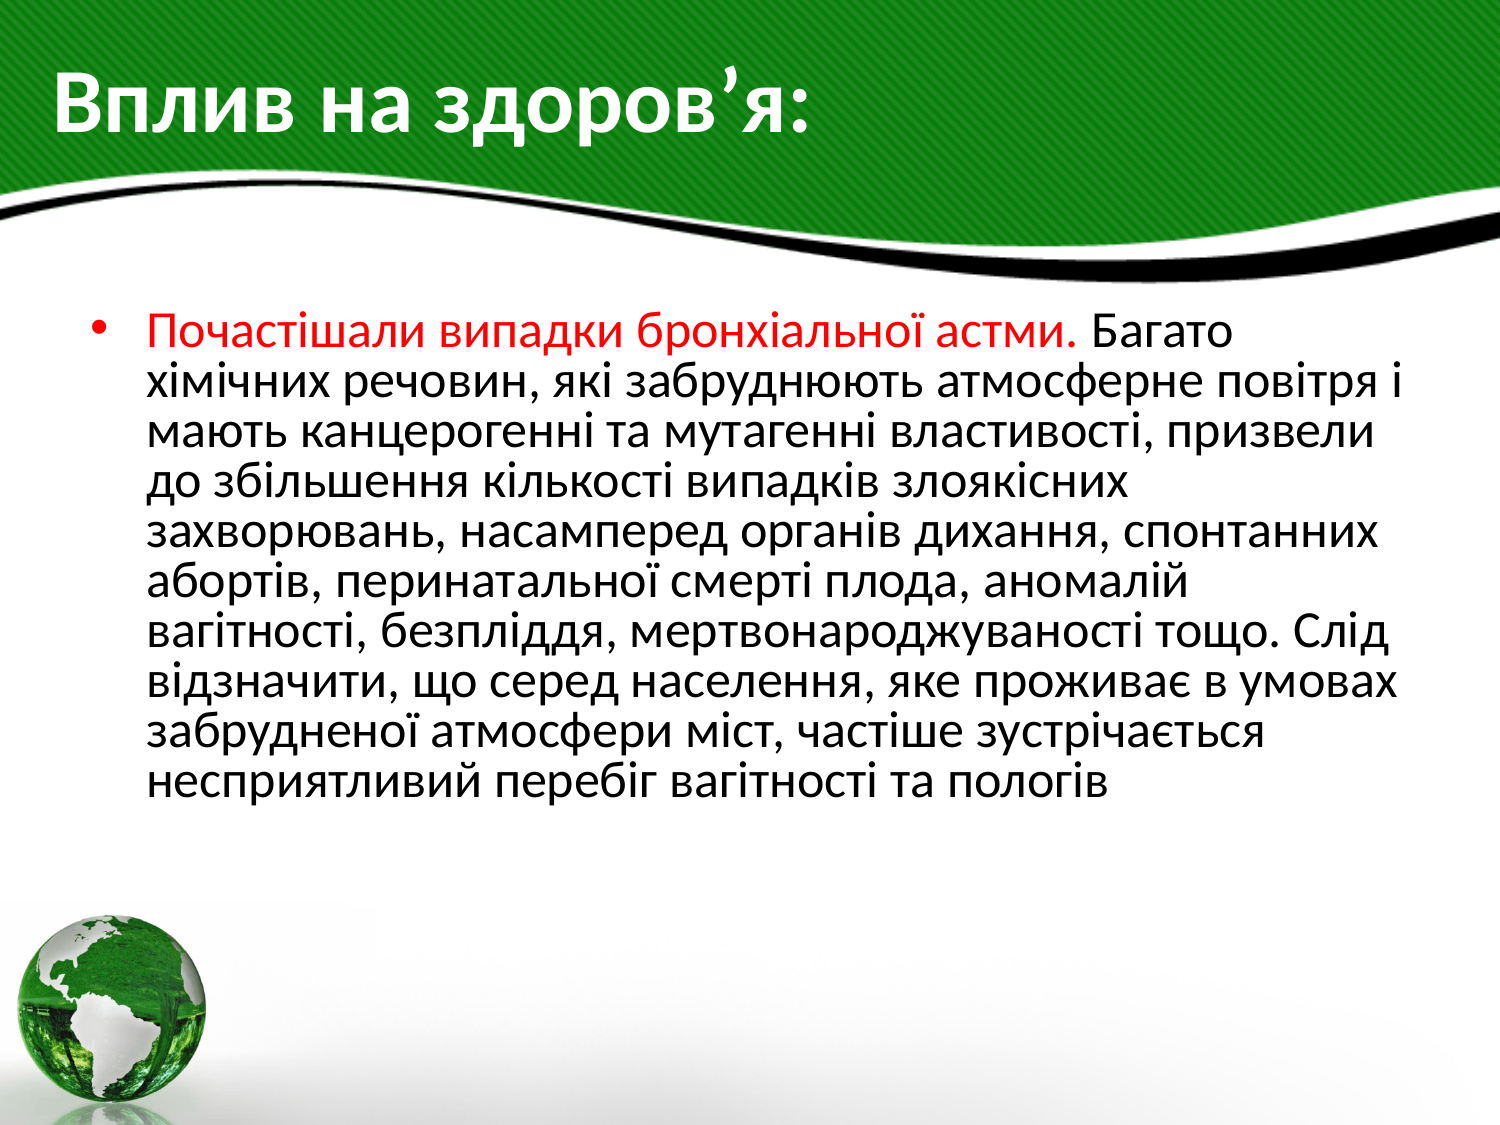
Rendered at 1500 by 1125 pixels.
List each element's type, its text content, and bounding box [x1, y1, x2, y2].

list Почастішали випадки бронхіальної астми. Багато хімічних речовин, які забруднюють атмосферне повітря і мають канцерогенні та мутагенні властивості, призвели до збільшення кількості випадків злоякісних захворювань, насамперед органів дихання, спонтанних абортів, перинатальної смерті плода, аномалій вагітності, безпліддя, мертвонароджуваності тощо. Слід відзначити, що серед населення, яке проживає в умовах забрудненої атмосфери міст, частіше зустрічається несприятливий перебіг вагітності та пологів [74, 299, 1438, 888]
picture [0, 0, 1500, 1125]
title Вплив на здоров’я: [37, 8, 1463, 183]
